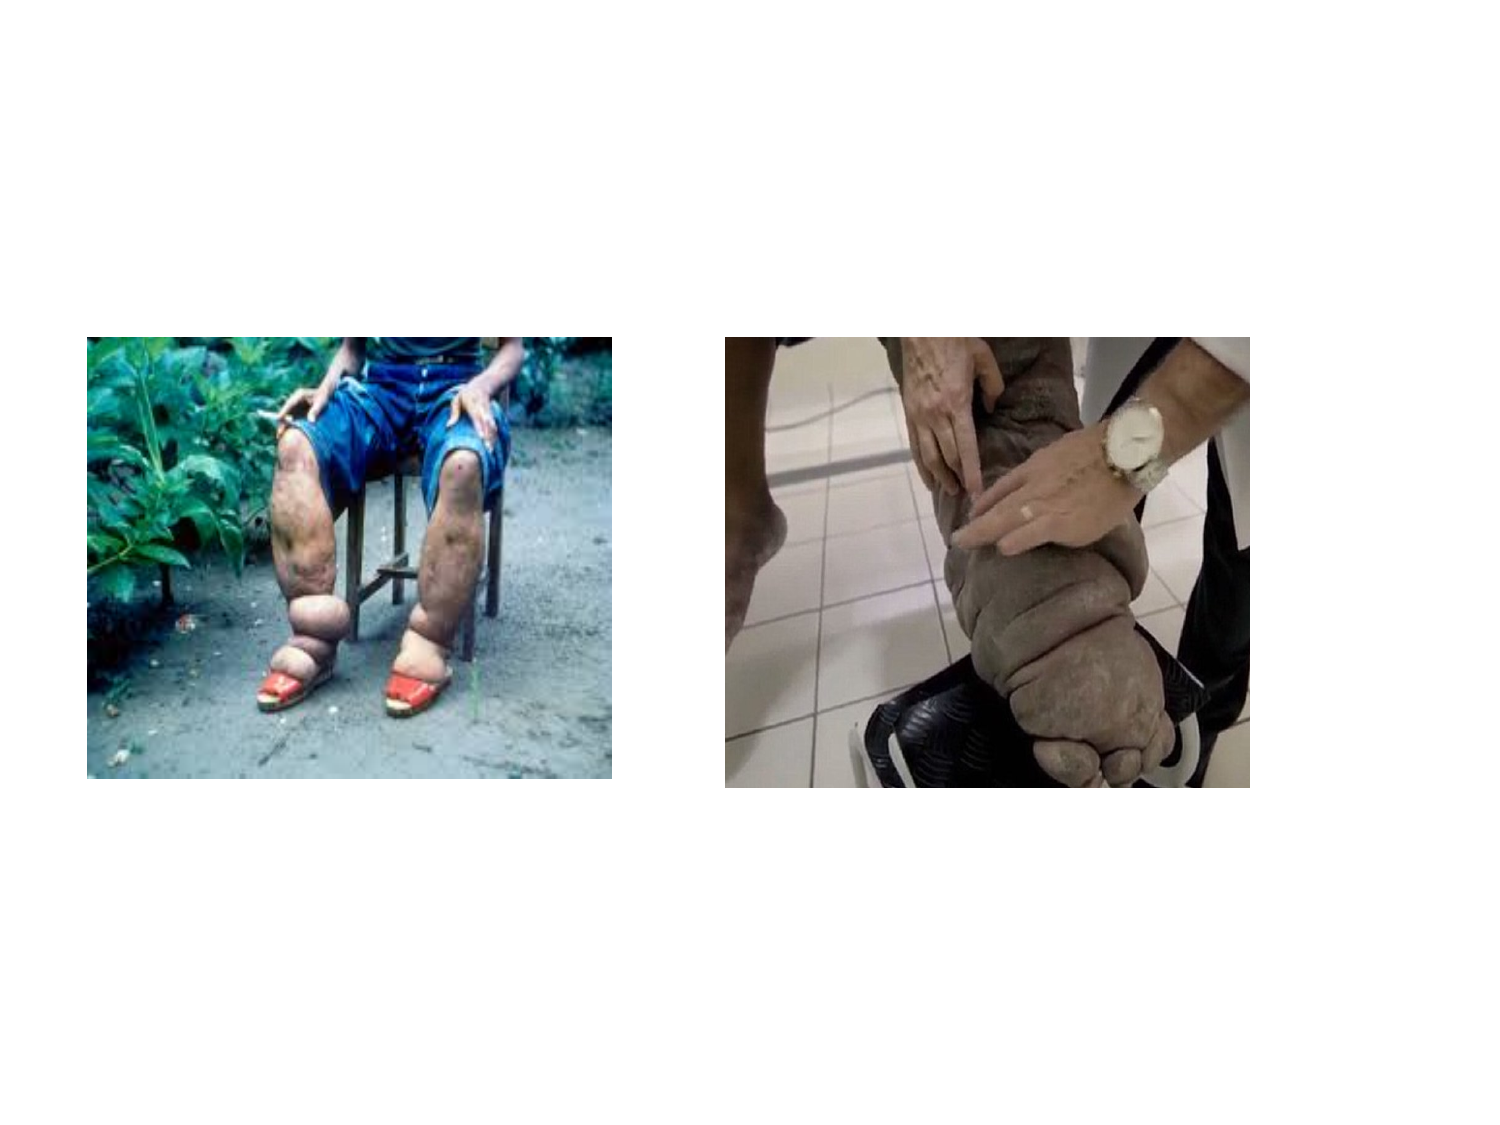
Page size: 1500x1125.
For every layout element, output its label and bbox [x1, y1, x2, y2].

picture [724, 337, 1251, 788]
list [87, 337, 612, 780]
